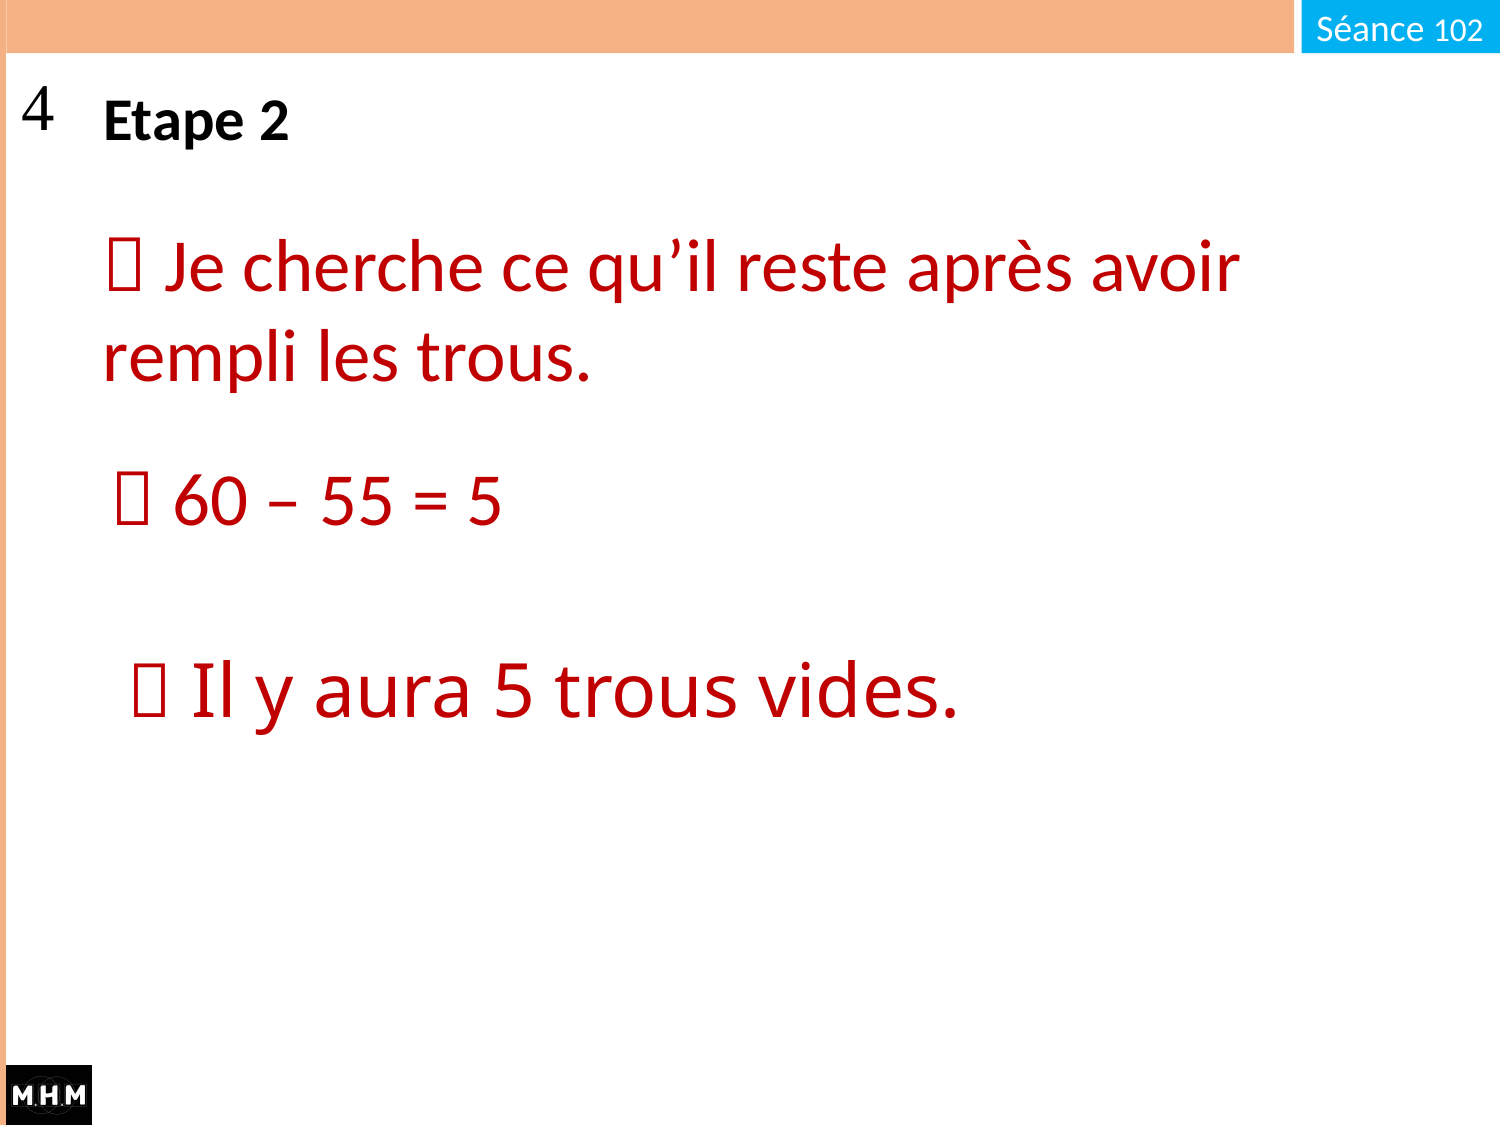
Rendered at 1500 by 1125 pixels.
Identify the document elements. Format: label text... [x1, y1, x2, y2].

title Etape 2 [88, 35, 1382, 161]
picture [6, 1065, 92, 1125]
text_box  Je cherche ce qu’il reste après avoir rempli les trous. [88, 209, 1321, 405]
text_box  Il y aura 5 trous vides. [112, 634, 1392, 740]
text_box  60 – 55 = 5 [95, 443, 947, 549]
